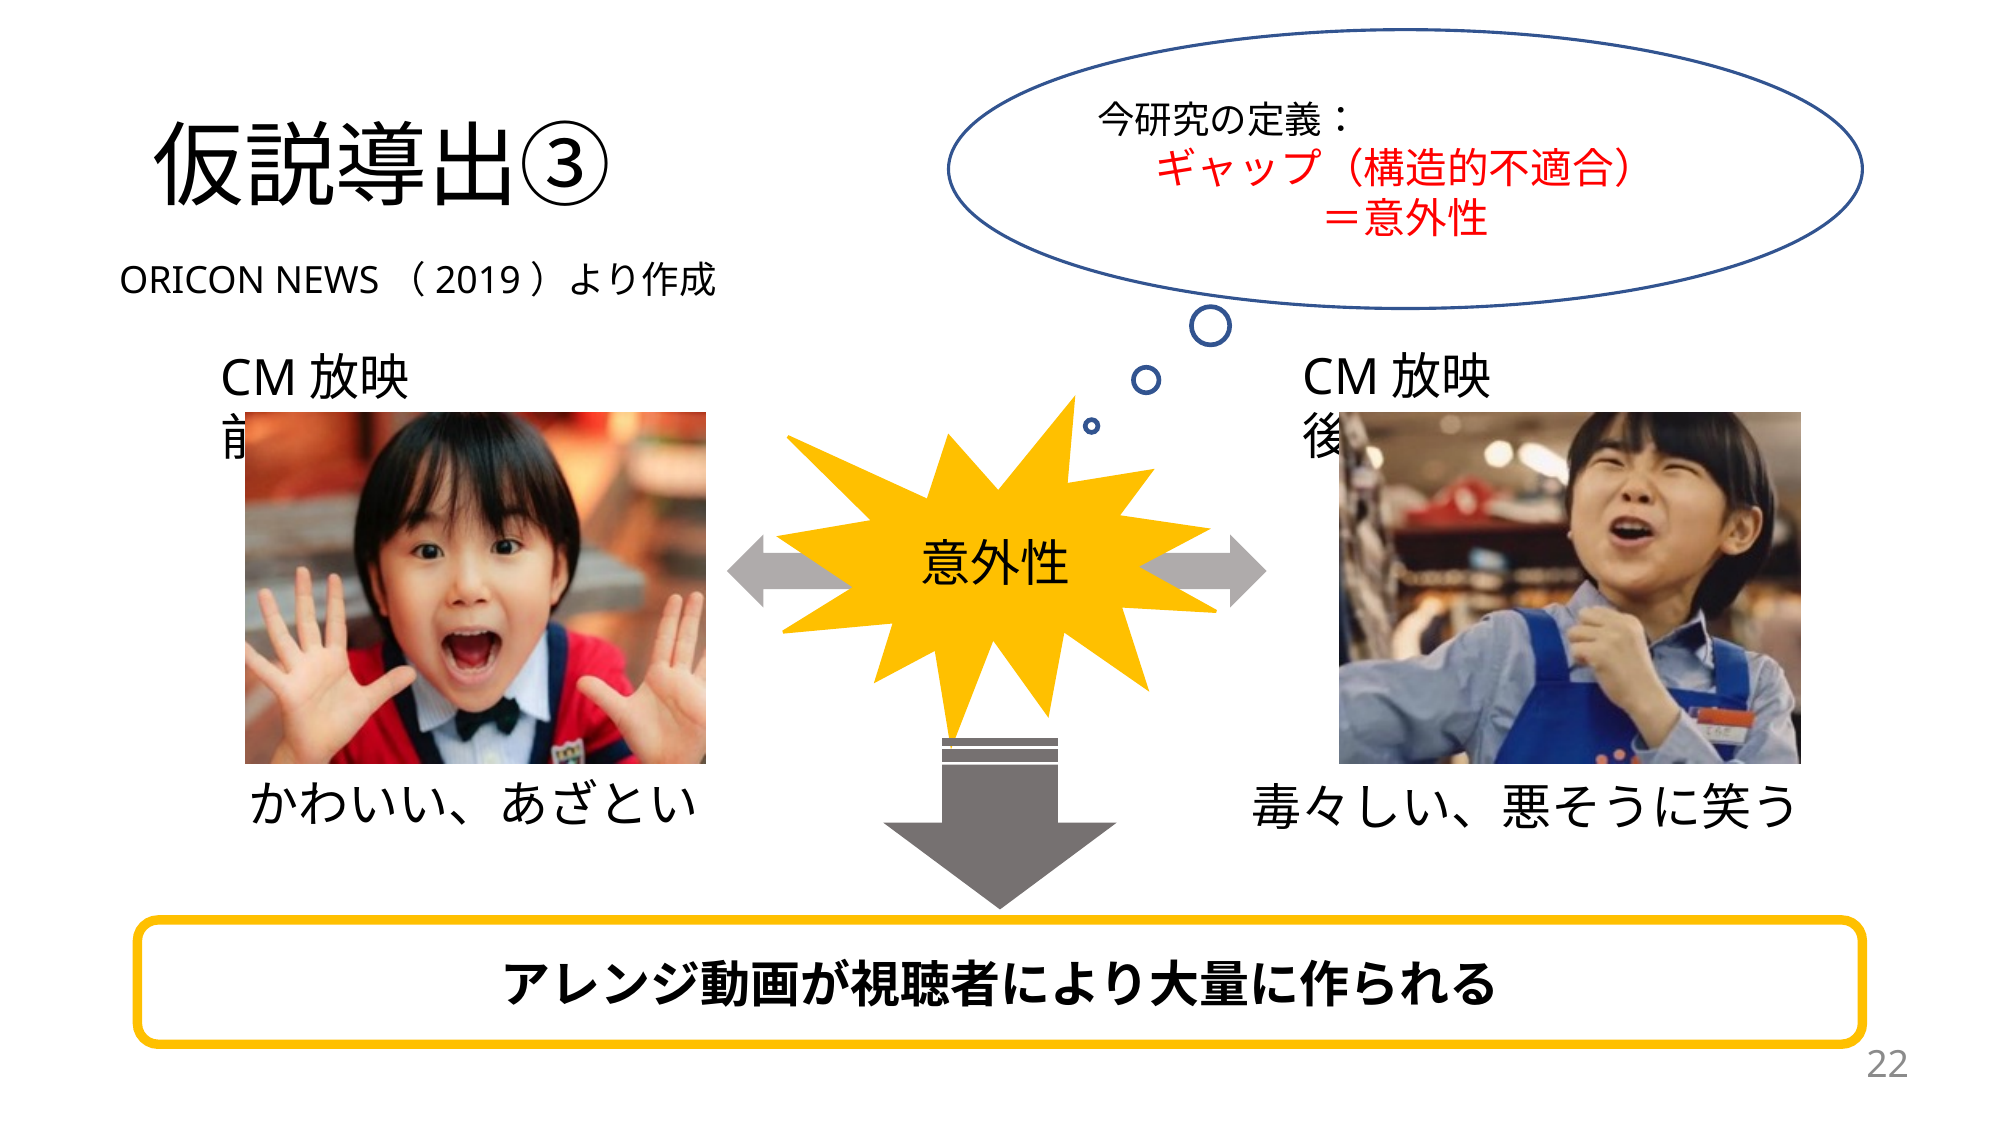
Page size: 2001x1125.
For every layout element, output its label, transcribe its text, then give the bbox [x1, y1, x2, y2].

title 仮説導出③ [1695, 59, 1863, 158]
text_box アレンジ動画が視聴者により大量に作られる [136, 918, 1864, 1046]
picture [1339, 412, 1801, 765]
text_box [205, 336, 1863, 845]
slide_number 22 [1474, 1035, 1925, 1096]
title 仮説導出③ [1699, 181, 1863, 278]
text_box 今研究の定義： ギャップ（構造的不適合） ＝意外性 [947, 28, 1864, 310]
picture [244, 412, 706, 764]
text_box [913, 845, 1087, 910]
list [137, 302, 1863, 933]
title 仮説導出③ [137, 59, 1116, 278]
text_box ORICON NEWS（2019）より作成 [104, 248, 732, 309]
text_box 今研究の定義： ギャップ（構造的不適合） ＝意外性 [1190, 305, 1231, 336]
